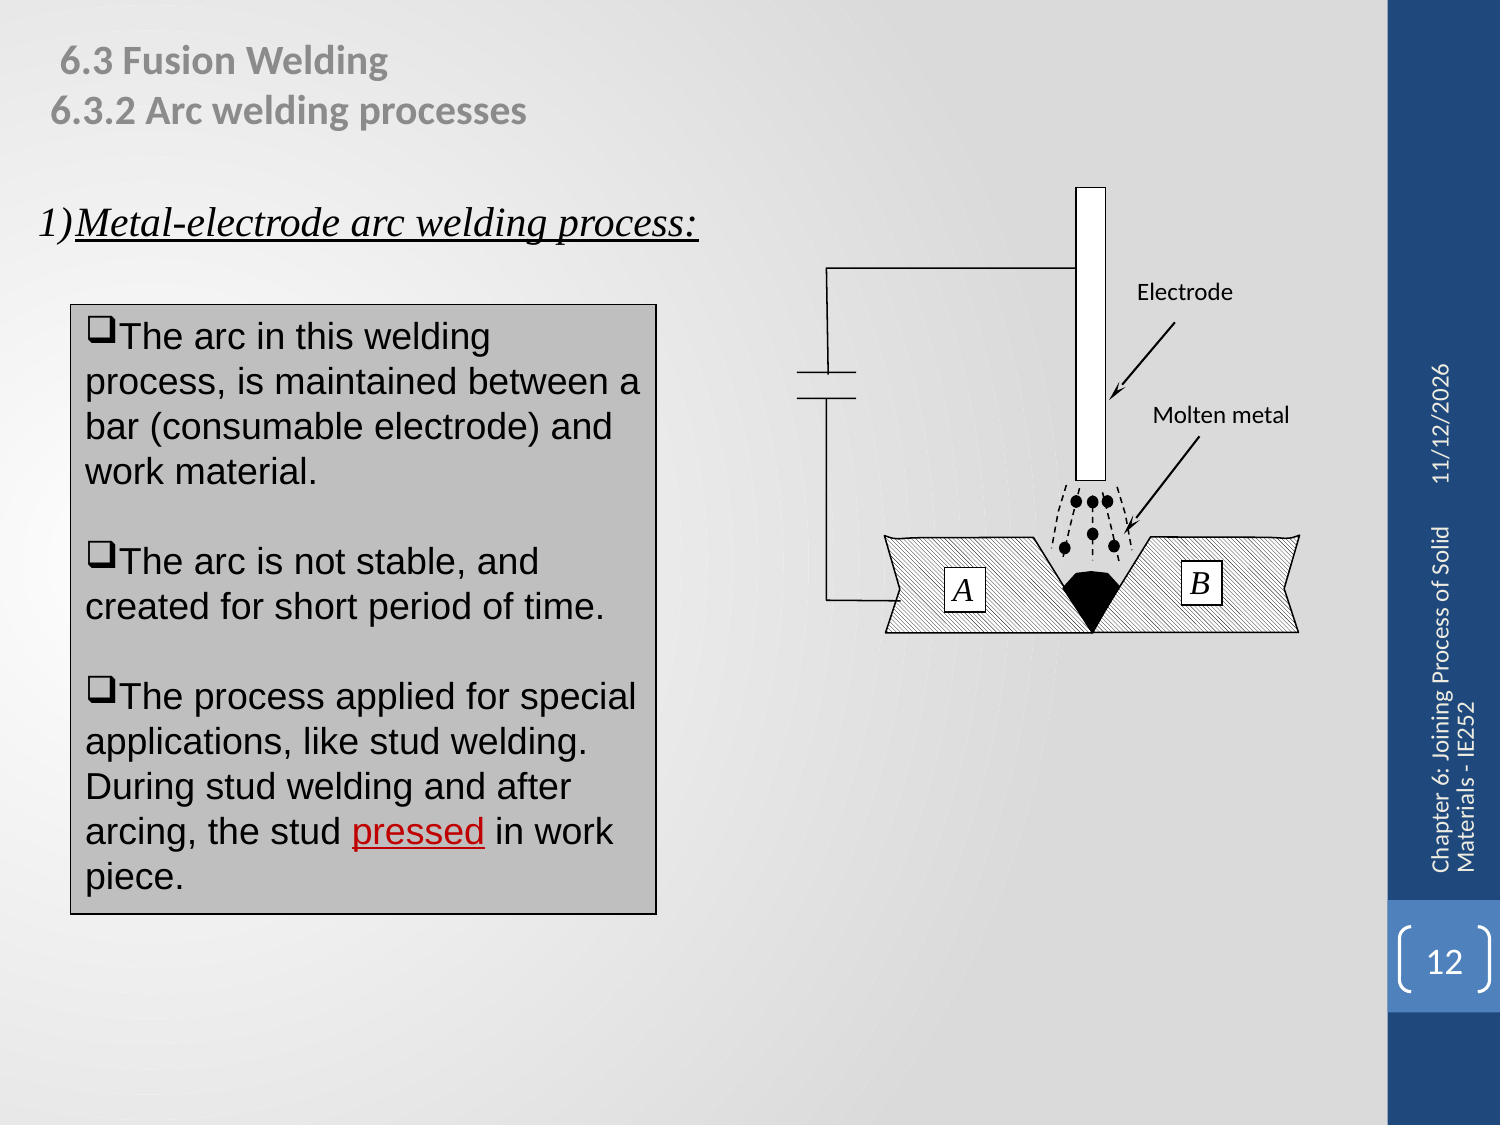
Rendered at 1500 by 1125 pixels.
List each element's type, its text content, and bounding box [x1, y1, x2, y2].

text_box Metal-electrode arc welding process: [22, 187, 714, 253]
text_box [796, 187, 1325, 634]
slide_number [1408, 100, 1469, 500]
footer Chapter 6: Joining Process of Solid Materials - IE252 [1408, 500, 1469, 889]
text_box 6.3 Fusion Welding 6.3.2 Arc welding processes [35, 46, 1311, 141]
slide_number 12 [1397, 925, 1492, 994]
text_box The arc in this welding process, is maintained between a bar (consumable electrode) and work material. The arc is not stable, and created for short period of time. The process applied for special applications, like stud welding. During stud welding and after arcing, the stud pressed in work piece. [70, 304, 657, 914]
